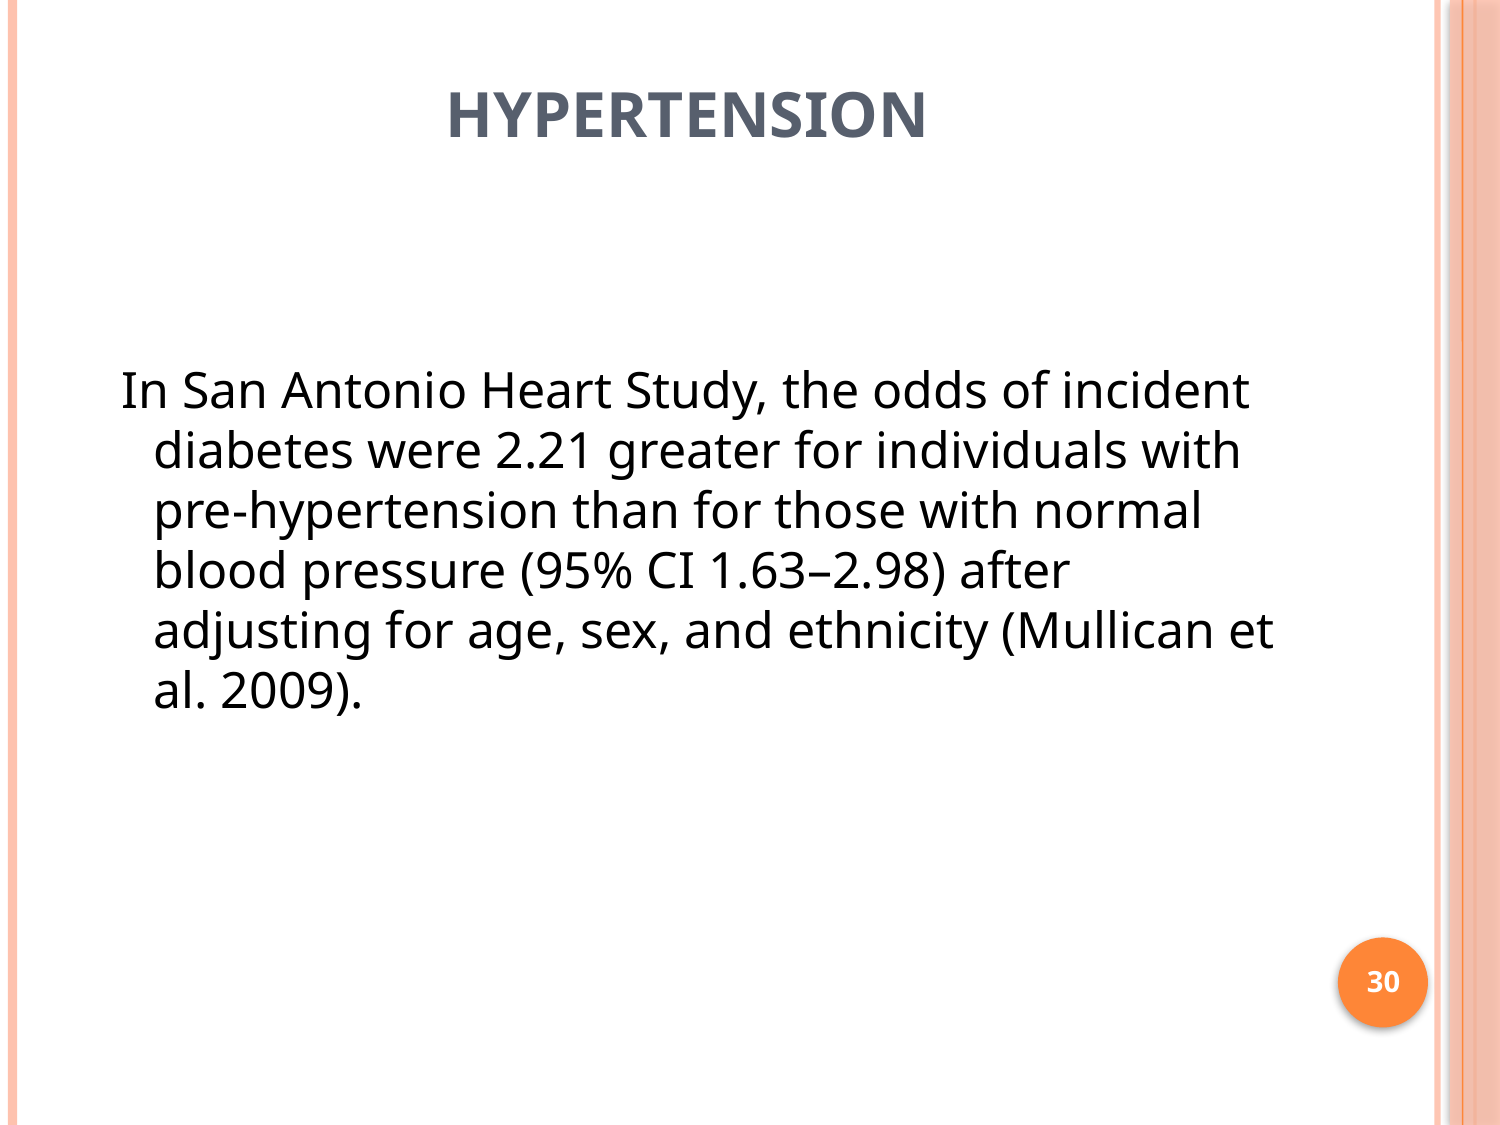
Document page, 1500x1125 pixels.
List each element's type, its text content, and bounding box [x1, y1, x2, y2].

title Hypertension [75, 45, 1300, 233]
list In San Antonio Heart Study, the odds of incident diabetes were 2.21 greater for individuals with pre-hypertension than for those with normal blood pressure (95% CI 1.63–2.98) after adjusting for age, sex, and ethnicity (Mullican et al. 2009). [93, 351, 1319, 793]
slide_number 30 [1333, 940, 1434, 1027]
